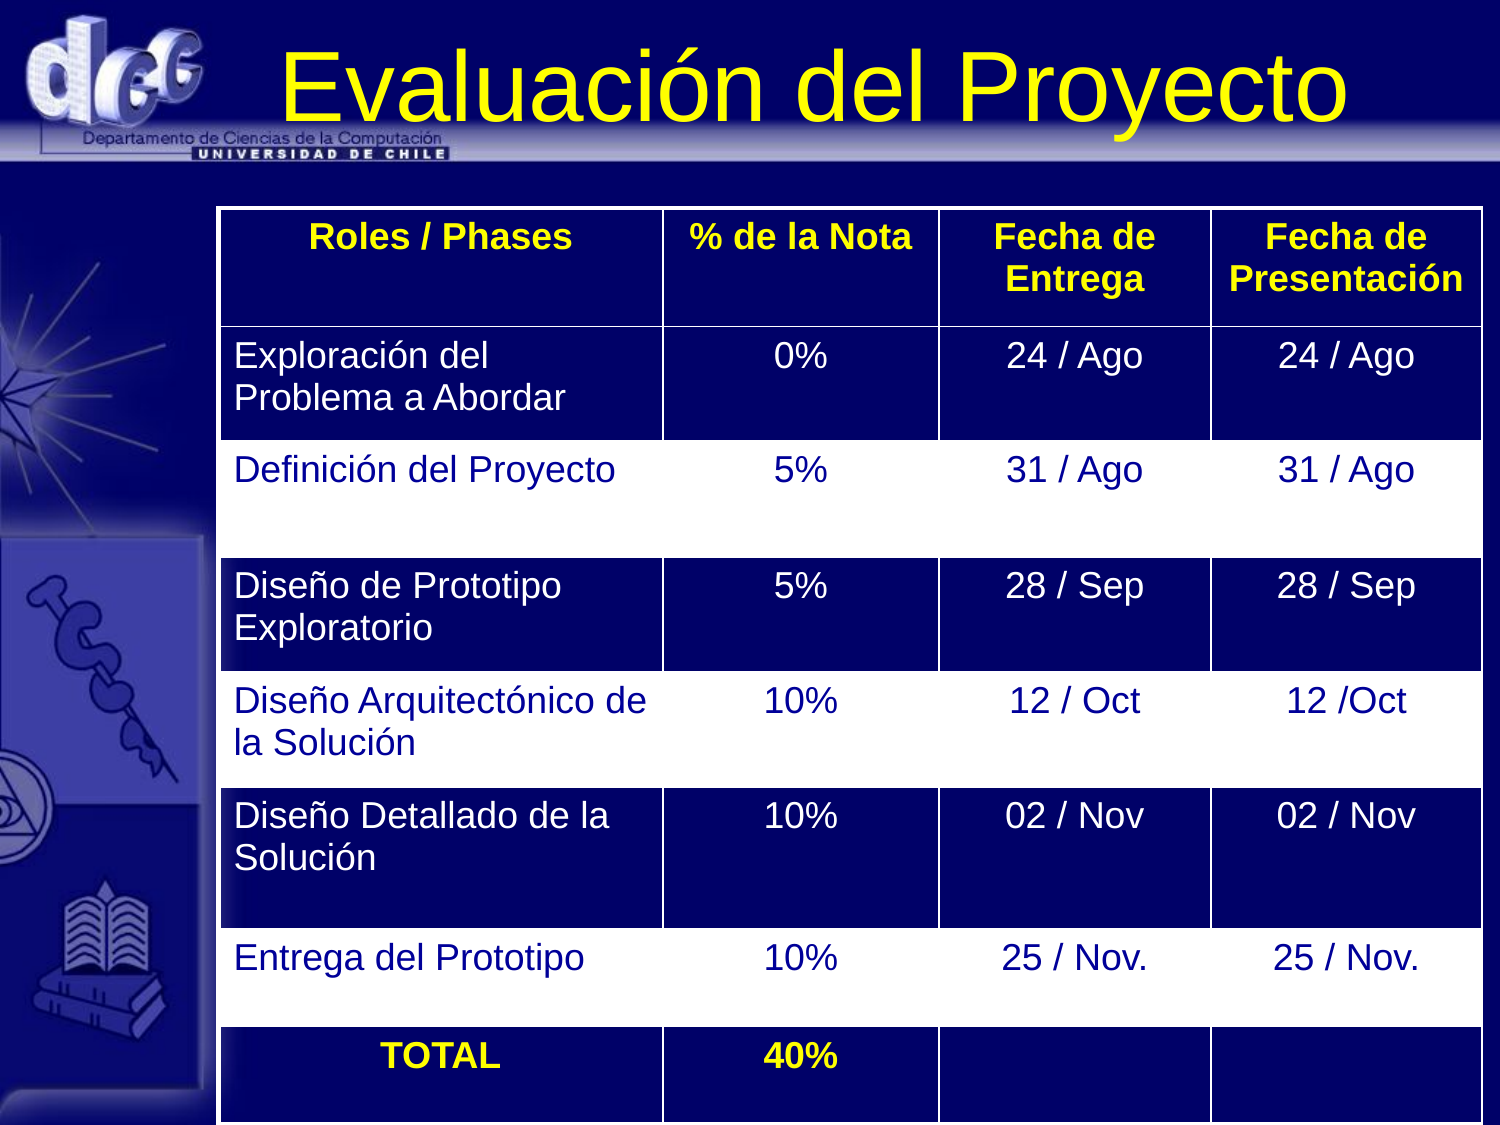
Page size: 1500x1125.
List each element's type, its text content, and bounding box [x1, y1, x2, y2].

table_header Fecha de Presentación [1212, 210, 1481, 326]
table_cell 12 / Oct [940, 673, 1210, 786]
table_cell 25 / Nov. [1212, 930, 1481, 1026]
table_cell [1212, 1027, 1481, 1122]
table_cell 5% [664, 442, 938, 556]
table_cell [940, 1027, 1210, 1122]
table_cell Exploración del Problema a Abordar [221, 327, 662, 440]
table_header Roles / Phases [221, 210, 662, 326]
table_cell 12 /Oct [1212, 673, 1481, 786]
table_header % de la Nota [664, 210, 938, 326]
table_cell TOTAL [221, 1027, 662, 1122]
table_cell 24 / Ago [940, 327, 1210, 440]
table_cell 0% [664, 327, 938, 440]
table_cell Diseño Detallado de la Solución [221, 788, 662, 928]
table_cell Definición del Proyecto [221, 442, 662, 556]
picture [0, 0, 1500, 1125]
table_cell 24 / Ago [1212, 327, 1481, 440]
table_cell 40% [664, 1027, 938, 1122]
table_cell 28 / Sep [940, 558, 1210, 671]
table_cell 02 / Nov [1212, 788, 1481, 928]
table_header Fecha de Entrega [940, 210, 1210, 326]
table_cell 5% [664, 558, 938, 671]
table_cell 31 / Ago [940, 442, 1210, 556]
table_cell 28 / Sep [1212, 558, 1481, 671]
table_cell Entrega del Prototipo [221, 930, 662, 1026]
table_cell 25 / Nov. [940, 930, 1210, 1026]
title Evaluación del Proyecto [241, 0, 1388, 163]
table_cell Diseño Arquitectónico de la Solución [221, 673, 662, 786]
table_cell 10% [664, 673, 938, 786]
table_cell 10% [664, 788, 938, 928]
table_cell 02 / Nov [940, 788, 1210, 928]
table_cell 10% [664, 930, 938, 1026]
table_cell Diseño de Prototipo Exploratorio [221, 558, 662, 671]
table_cell 31 / Ago [1212, 442, 1481, 556]
